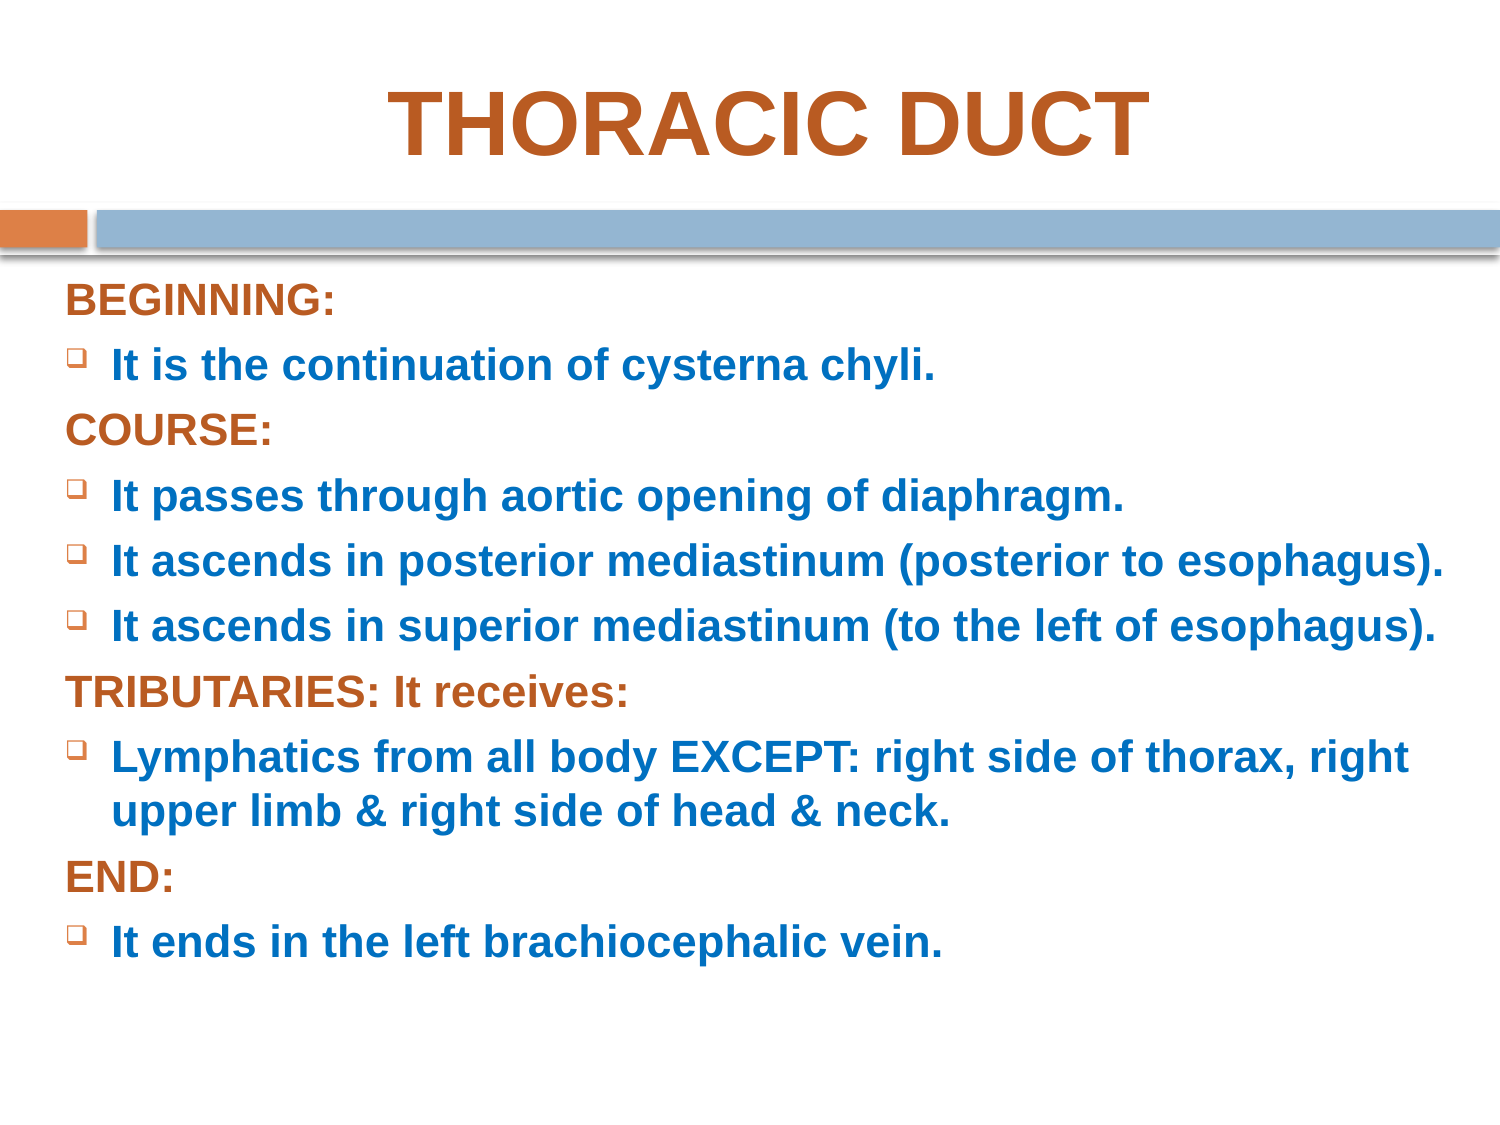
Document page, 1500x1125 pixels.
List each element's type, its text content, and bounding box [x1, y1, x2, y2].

list BEGINNING: It is the continuation of cysterna chyli. COURSE: It passes through aortic opening of diaphragm. It ascends in posterior mediastinum (posterior to esophagus). It ascends in superior mediastinum (to the left of esophagus). TRIBUTARIES: It receives: Lymphatics from all body EXCEPT: right side of thorax, right upper limb & right side of head & neck. END: It ends in the left brachiocephalic vein. [50, 262, 1463, 1075]
title THORACIC DUCT [100, 37, 1438, 200]
